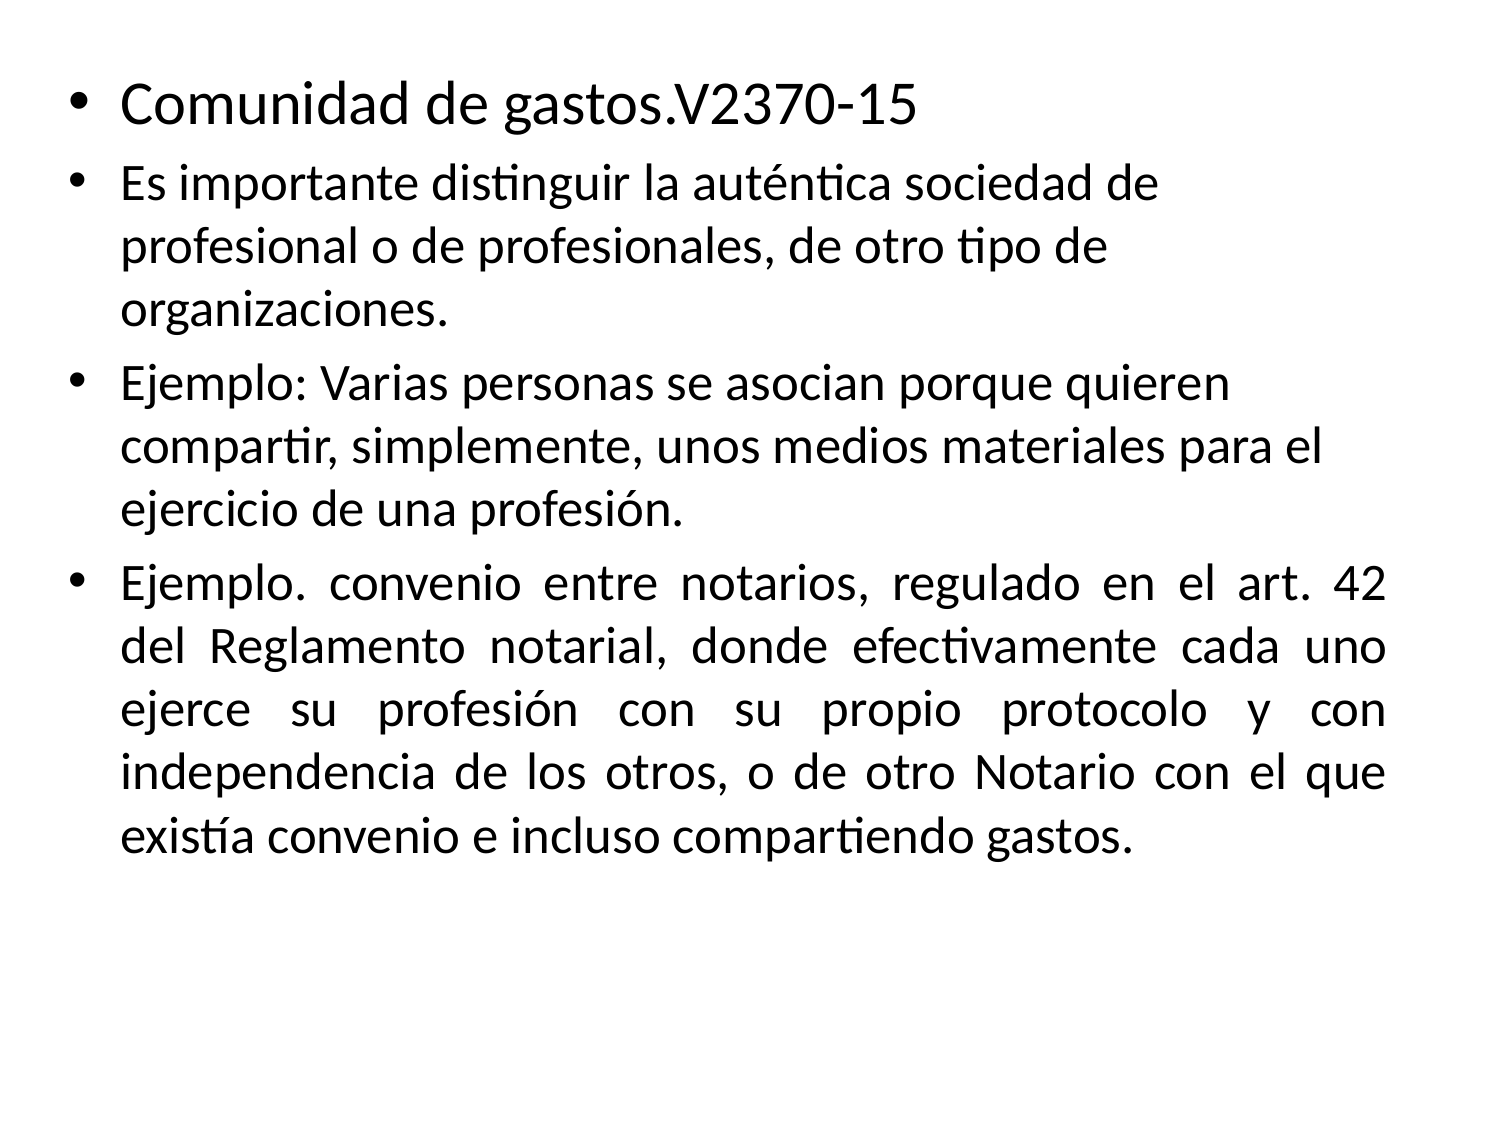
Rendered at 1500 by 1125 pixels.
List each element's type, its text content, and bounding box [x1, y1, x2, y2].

list Comunidad de gastos.V2370-15 Es importante distinguir la auténtica sociedad de profesional o de profesionales, de otro tipo de organizaciones. Ejemplo: Varias personas se asocian porque quieren compartir, simplemente, unos medios materiales para el ejercicio de una profesión. Ejemplo. convenio entre notarios, regulado en el art. 42 del Reglamento notarial, donde efectivamente cada uno ejerce su profesión con su propio protocolo y con independencia de los otros, o de otro Notario con el que existía convenio e incluso compartiendo gastos. [53, 54, 1404, 880]
